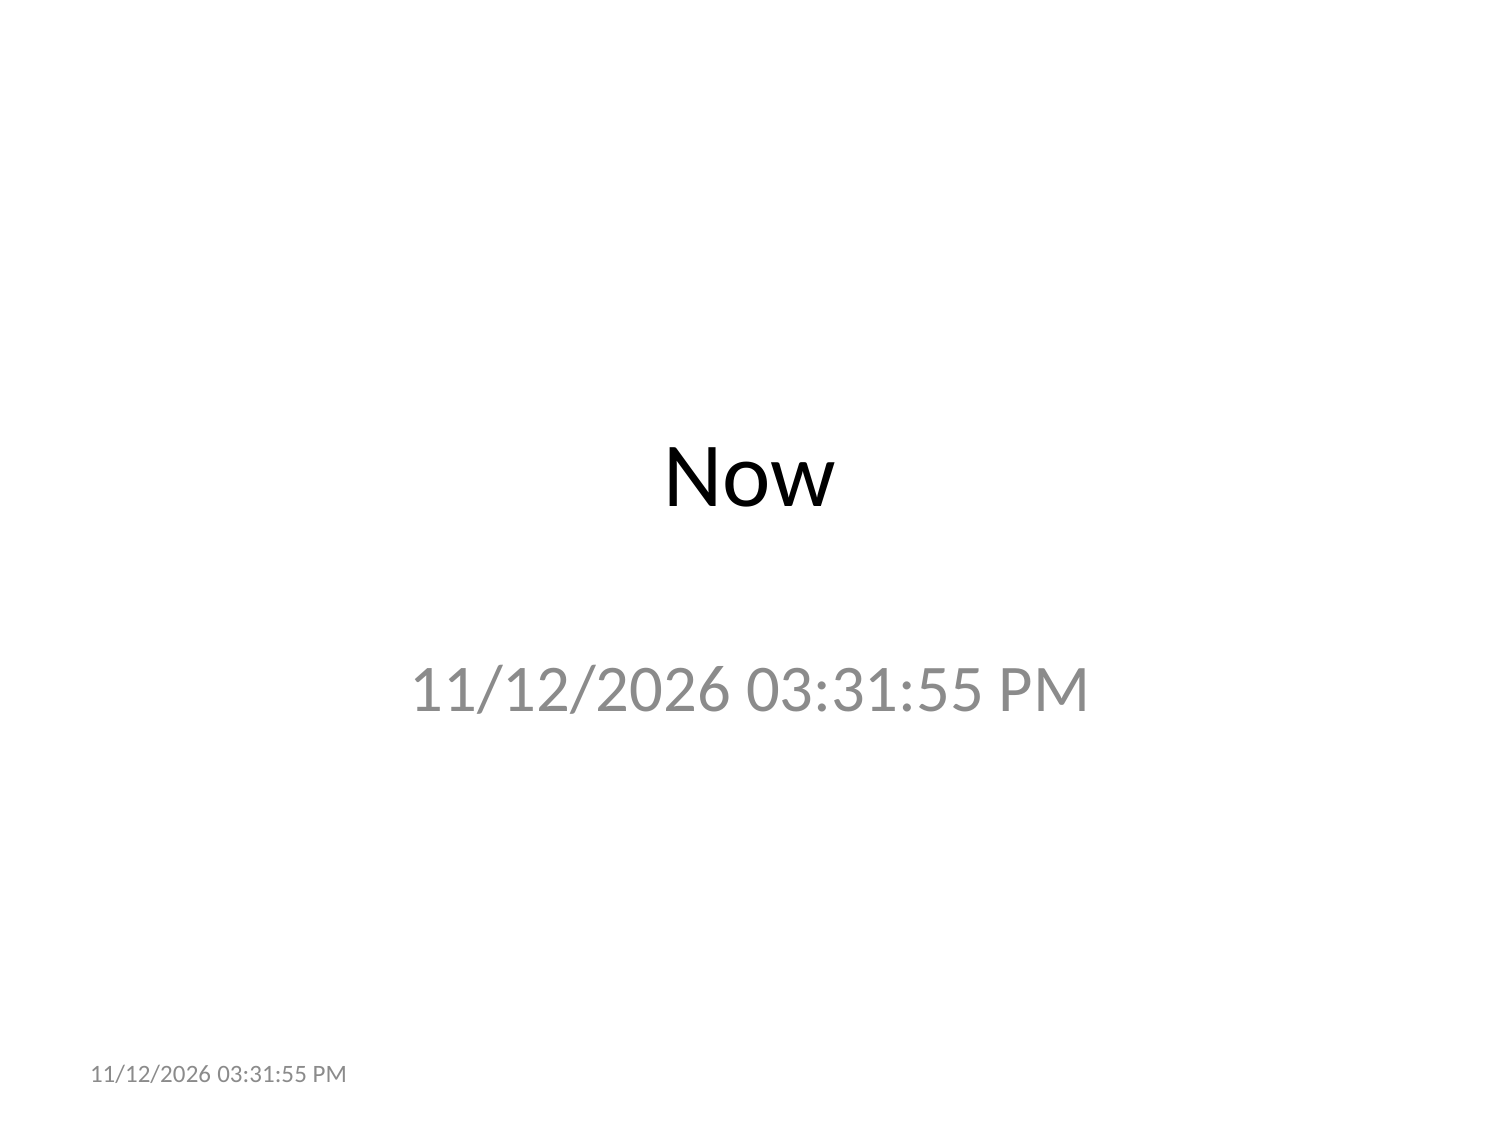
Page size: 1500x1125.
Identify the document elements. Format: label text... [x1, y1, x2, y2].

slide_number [75, 1042, 425, 1103]
title Now [112, 349, 1388, 591]
subtitle 2011-12-19 10:20:04 AM [225, 637, 1275, 925]
